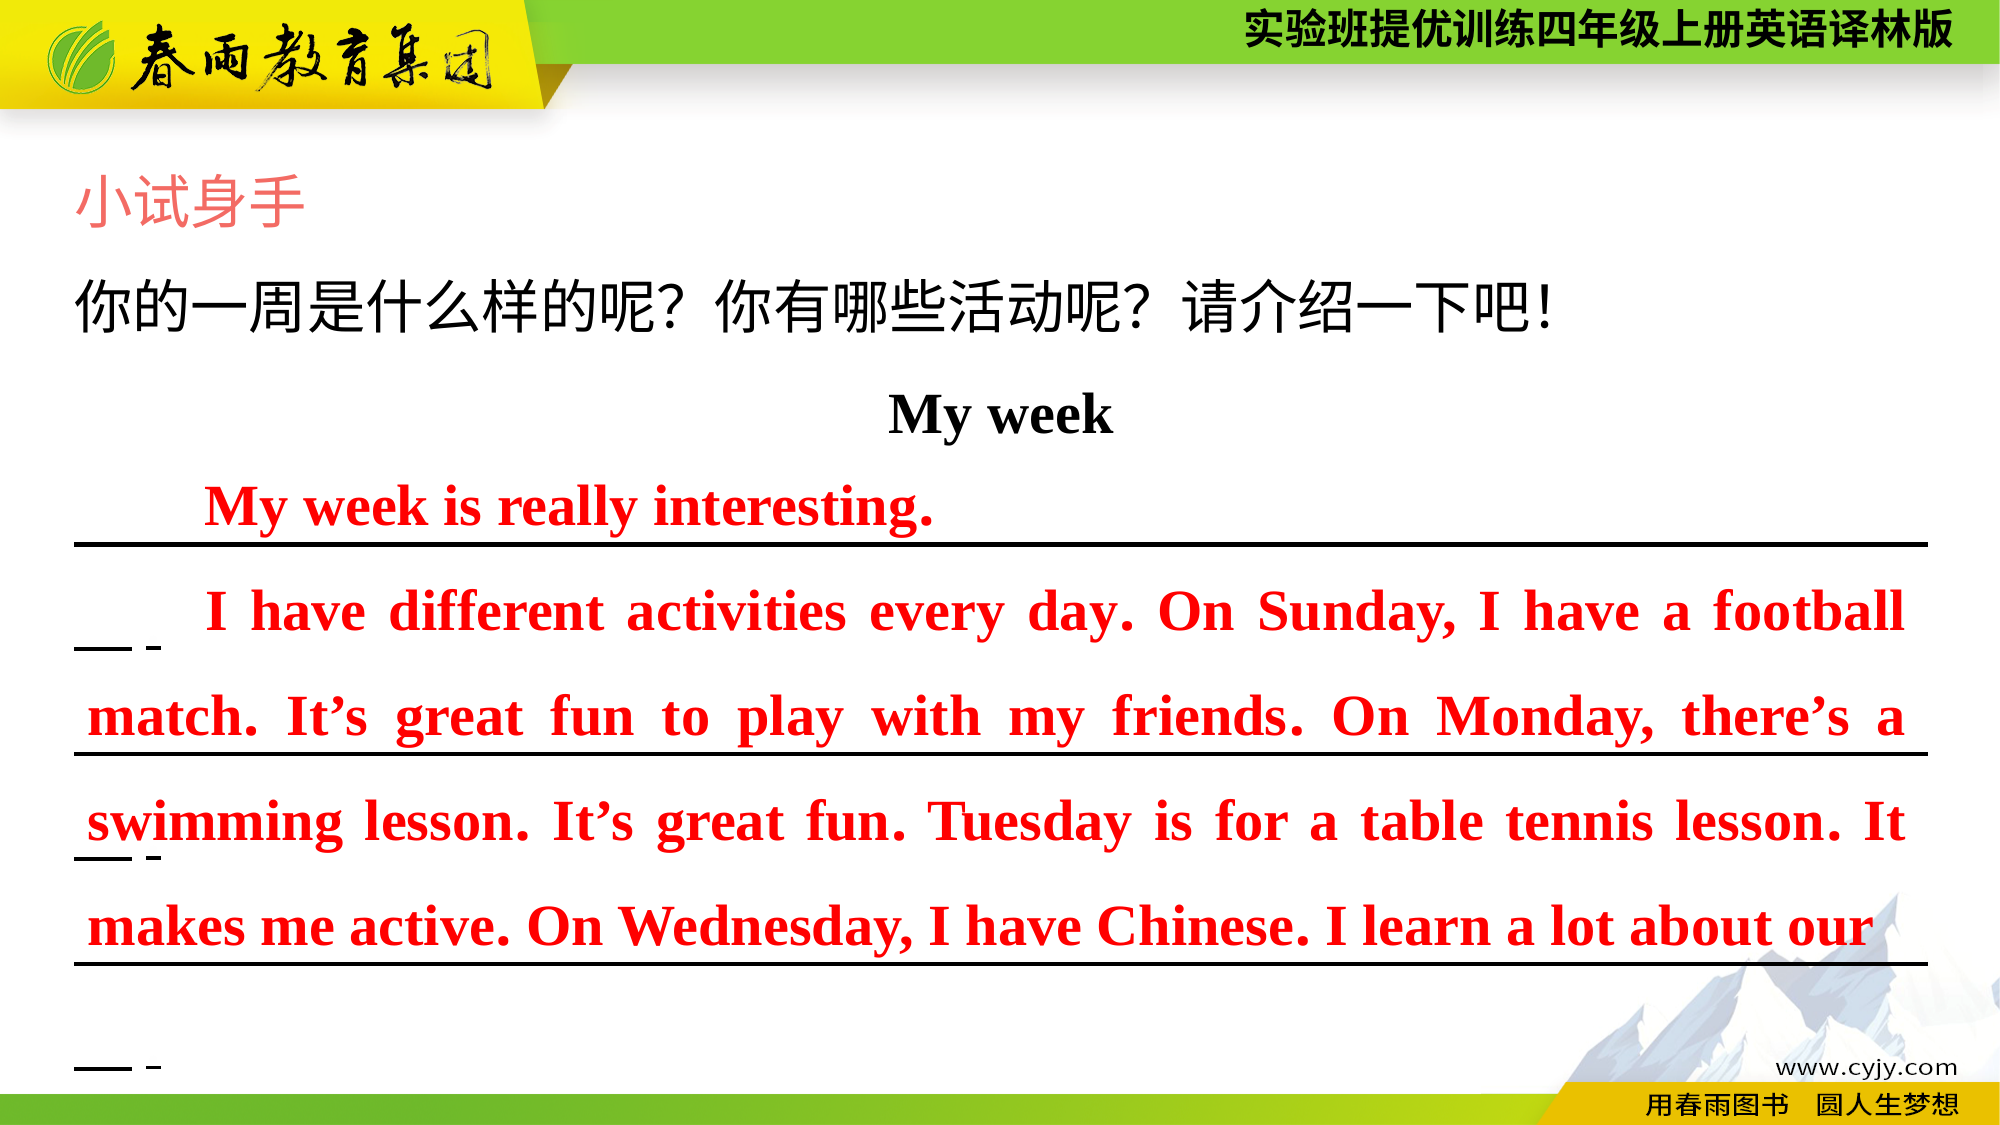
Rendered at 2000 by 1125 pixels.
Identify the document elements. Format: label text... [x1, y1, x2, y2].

list 小试身手 你的一周是什么样的呢？你有哪些活动呢？请介绍一下吧！ My week . . . . . [59, 122, 1944, 986]
picture [0, 0, 2000, 1125]
text_box My week is really interesting. I have different activities every day. On Sunday, I have a football match. It’s great fun to play with my friends. On Monday, there’s a swimming lesson. It’s great fun. Tuesday is for a table tennis lesson. It makes me active. On Wednesday, I have Chinese. I learn a lot about our [72, 424, 1922, 965]
